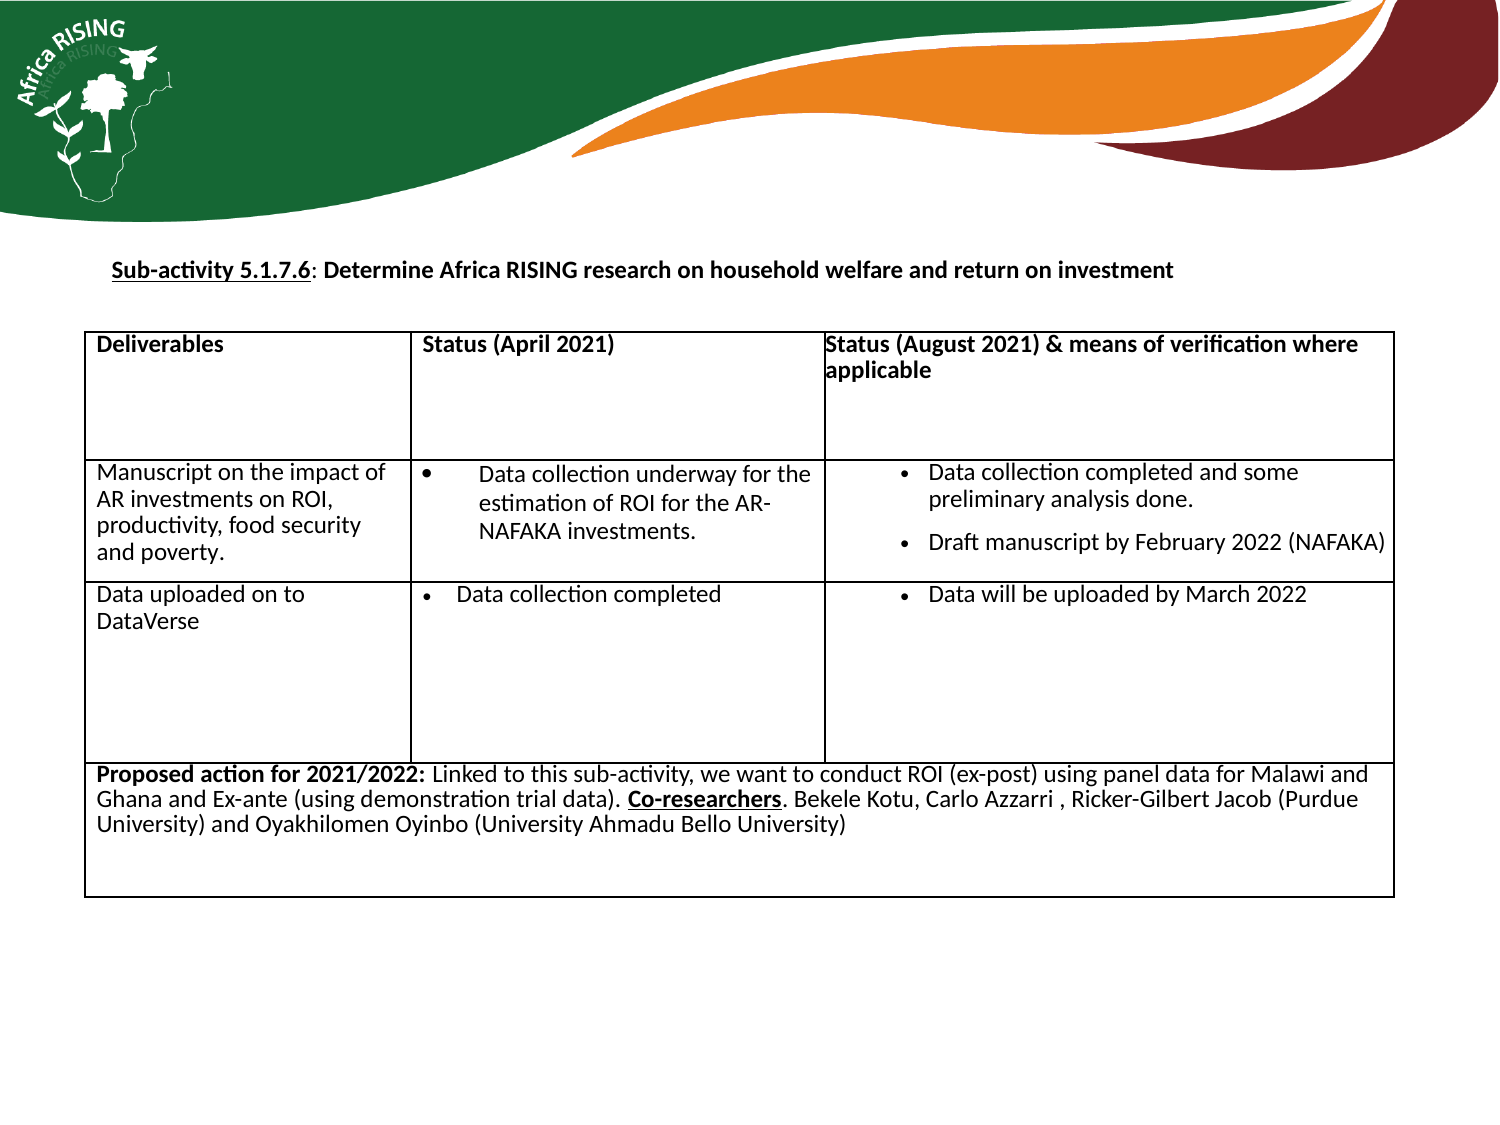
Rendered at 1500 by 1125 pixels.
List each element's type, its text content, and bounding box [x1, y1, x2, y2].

table_cell Data uploaded on to DataVerse [86, 583, 410, 762]
picture [0, 0, 1499, 222]
table_header Status (April 2021) [412, 333, 824, 459]
table_cell Manuscript on the impact of AR investments on ROI, productivity, food security and poverty. [86, 461, 410, 581]
table_cell Data collection completed and some preliminary analysis done. Draft manuscript by February 2022 (NAFAKA) [826, 461, 1393, 581]
table_cell Data collection completed [412, 583, 824, 762]
text_box Sub-activity 5.1.7.6: Determine Africa RISING research on household welfare and return on investment [96, 246, 1404, 292]
table_header Deliverables [86, 333, 410, 459]
table_cell Data will be uploaded by March 2022 [826, 583, 1393, 762]
table_cell Proposed action for 2021/2022: Linked to this sub-activity, we want to conduct ROI (ex-post) using panel data for Malawi and Ghana and Ex-ante (using demonstration trial data). Co-researchers. Bekele Kotu, Carlo Azzarri , Ricker-Gilbert Jacob (Purdue University) and Oyakhilomen Oyinbo (University Ahmadu Bello University) [86, 764, 1393, 896]
table_cell Data collection underway for the estimation of ROI for the AR-NAFAKA investments. [412, 461, 824, 581]
table_header Status (August 2021) & means of verification where applicable [826, 333, 1393, 459]
